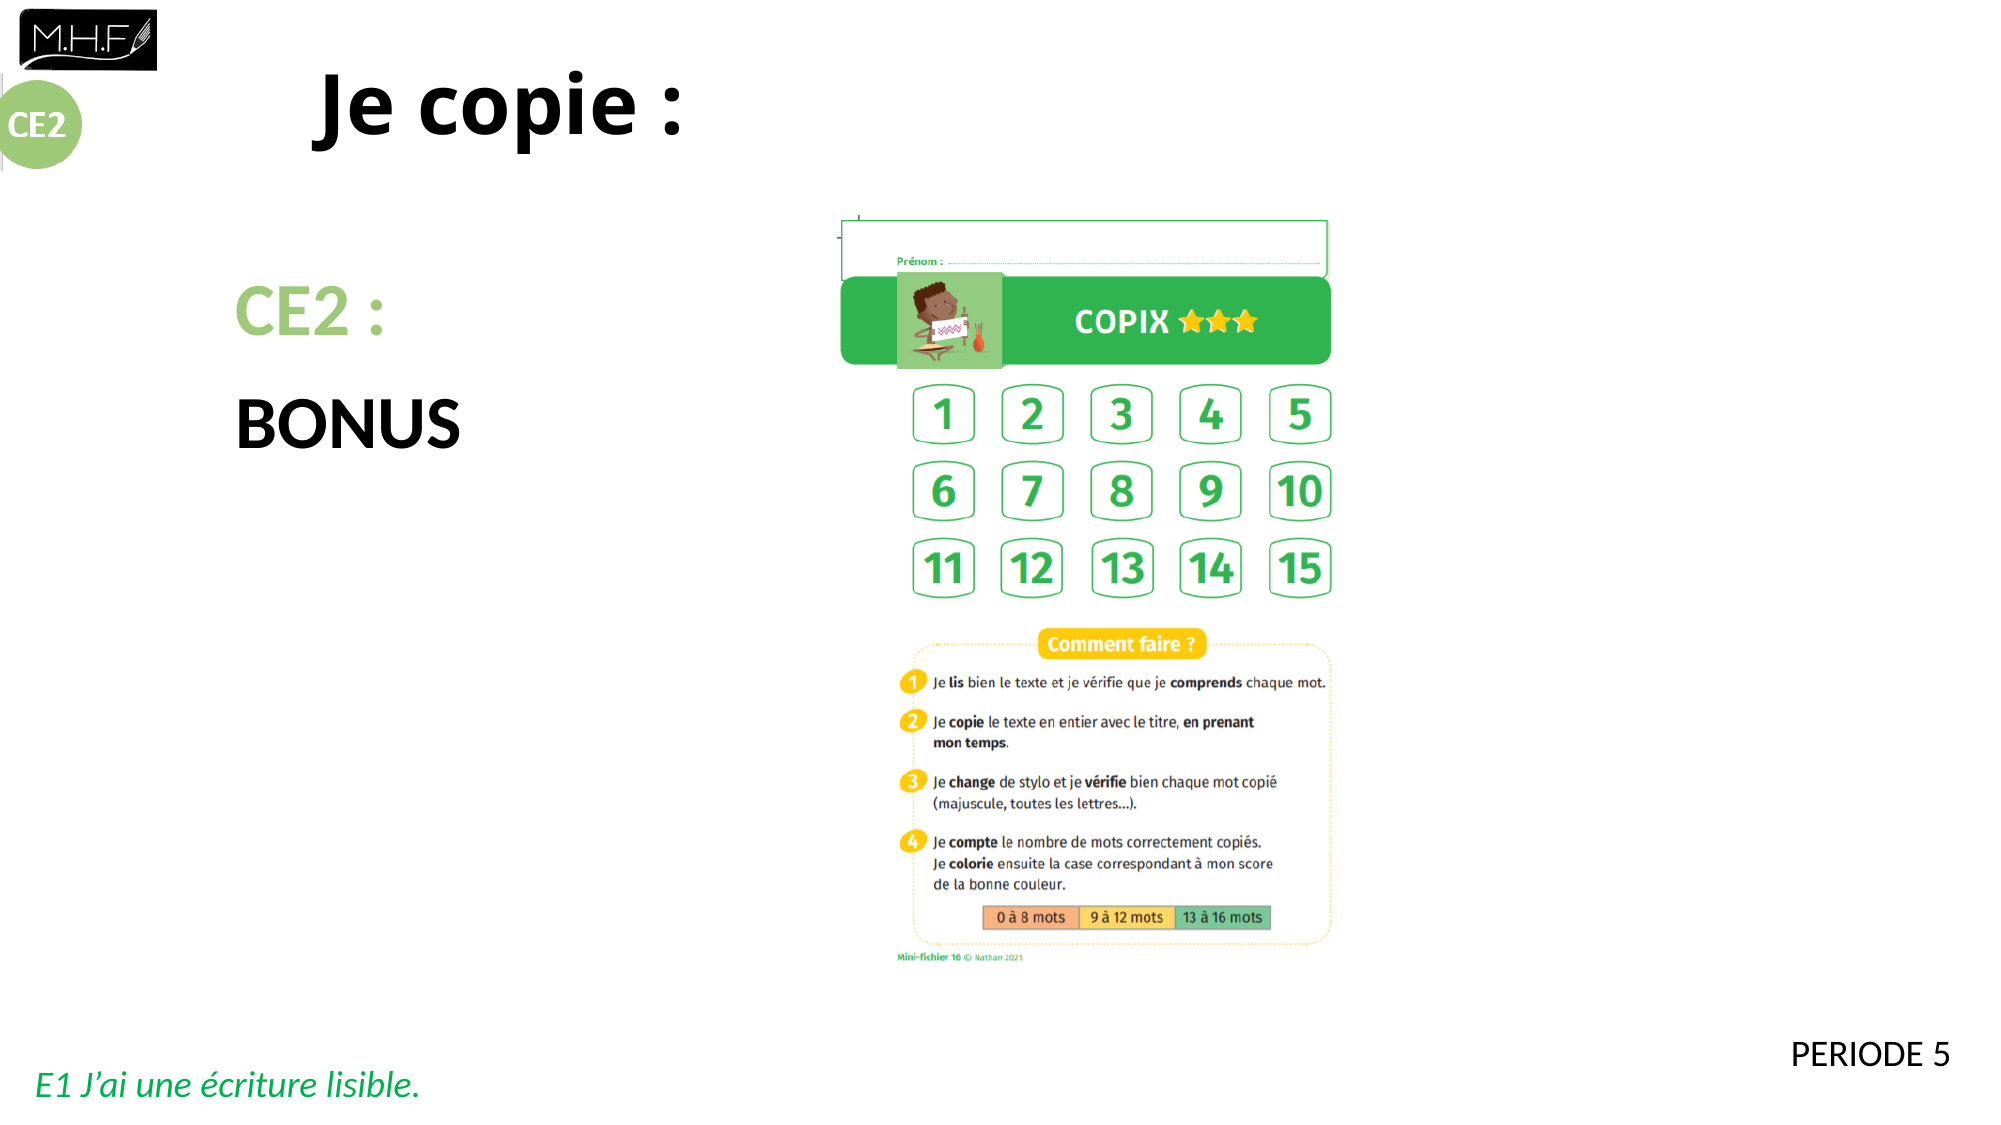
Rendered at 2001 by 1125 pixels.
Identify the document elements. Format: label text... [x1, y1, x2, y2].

picture [0, 7, 157, 171]
picture [837, 215, 1363, 971]
text_box CE2 : BONUS [221, 247, 837, 563]
text_box PERIODE 5 [1362, 1021, 1967, 1082]
text_box Je copie : [303, 7, 1549, 208]
text_box E1 J’ai une écriture lisible. [19, 1052, 646, 1125]
